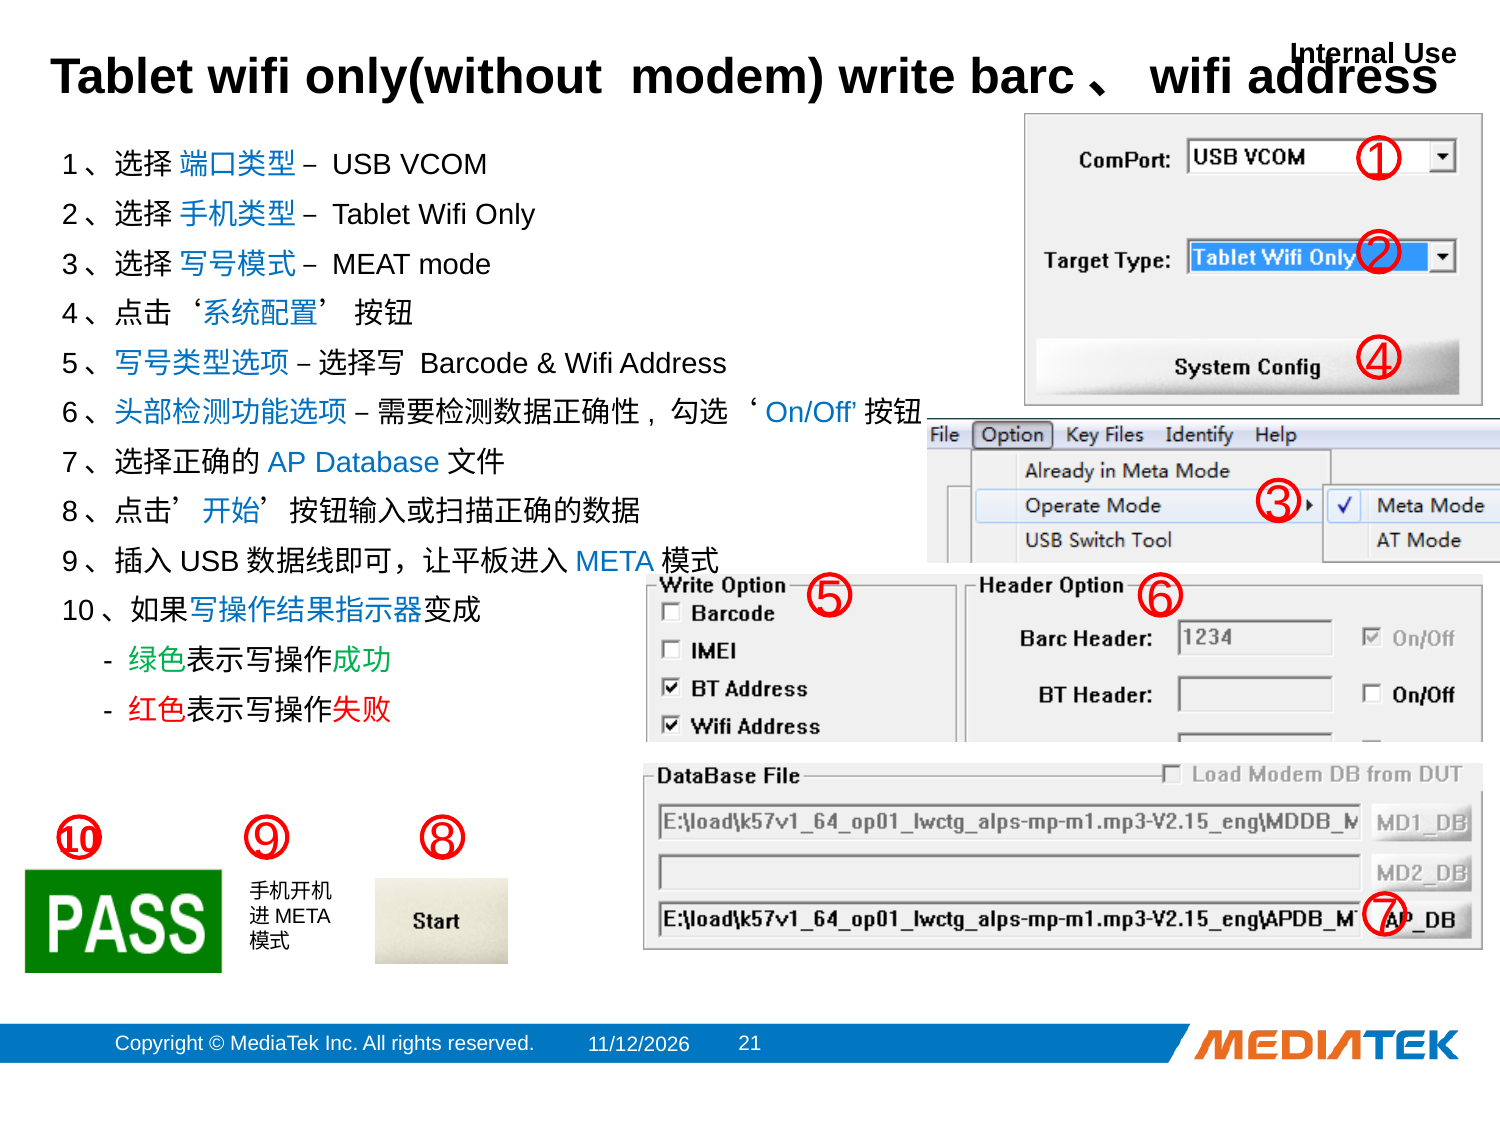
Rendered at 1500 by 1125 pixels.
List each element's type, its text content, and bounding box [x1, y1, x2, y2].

list 1、选择 端口类型 – USB VCOM 2、选择 手机类型 – Tablet Wifi Only 3、选择 写号模式 – MEAT mode 4、点击‘系统配置’ 按钮 5、写号类型选项 – 选择写 Barcode & Wifi Address 6、头部检测功能选项 – 需要检测数据正确性, 勾选‘On/Off’按钮 7、选择正确的AP Database文件 8、点击’开始’按钮输入或扫描正确的数据 9、插入USB数据线即可，让平板进入META模式 10、如果写操作结果指示器变成 - 绿色表示写操作成功 - 红色表示写操作失败 [46, 138, 1500, 996]
picture [789, 1023, 1459, 1063]
text_box 8 [419, 814, 466, 860]
title Tablet wifi only(without modem) write barc、wifi address [34, 18, 1489, 128]
picture [926, 418, 1500, 563]
slide_number 20 [711, 1022, 789, 1090]
picture [642, 763, 1483, 950]
picture [24, 867, 223, 973]
picture [1024, 113, 1483, 406]
picture [374, 878, 509, 964]
picture [0, 1023, 99, 1063]
footer Copyright © MediaTek Inc. All rights reserved. [99, 1022, 573, 1090]
text_box 10 [56, 814, 102, 860]
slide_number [573, 1022, 711, 1090]
text_box 9 [243, 814, 290, 860]
text_box 手机开机进META 模式 [234, 870, 352, 960]
picture [646, 574, 1483, 742]
